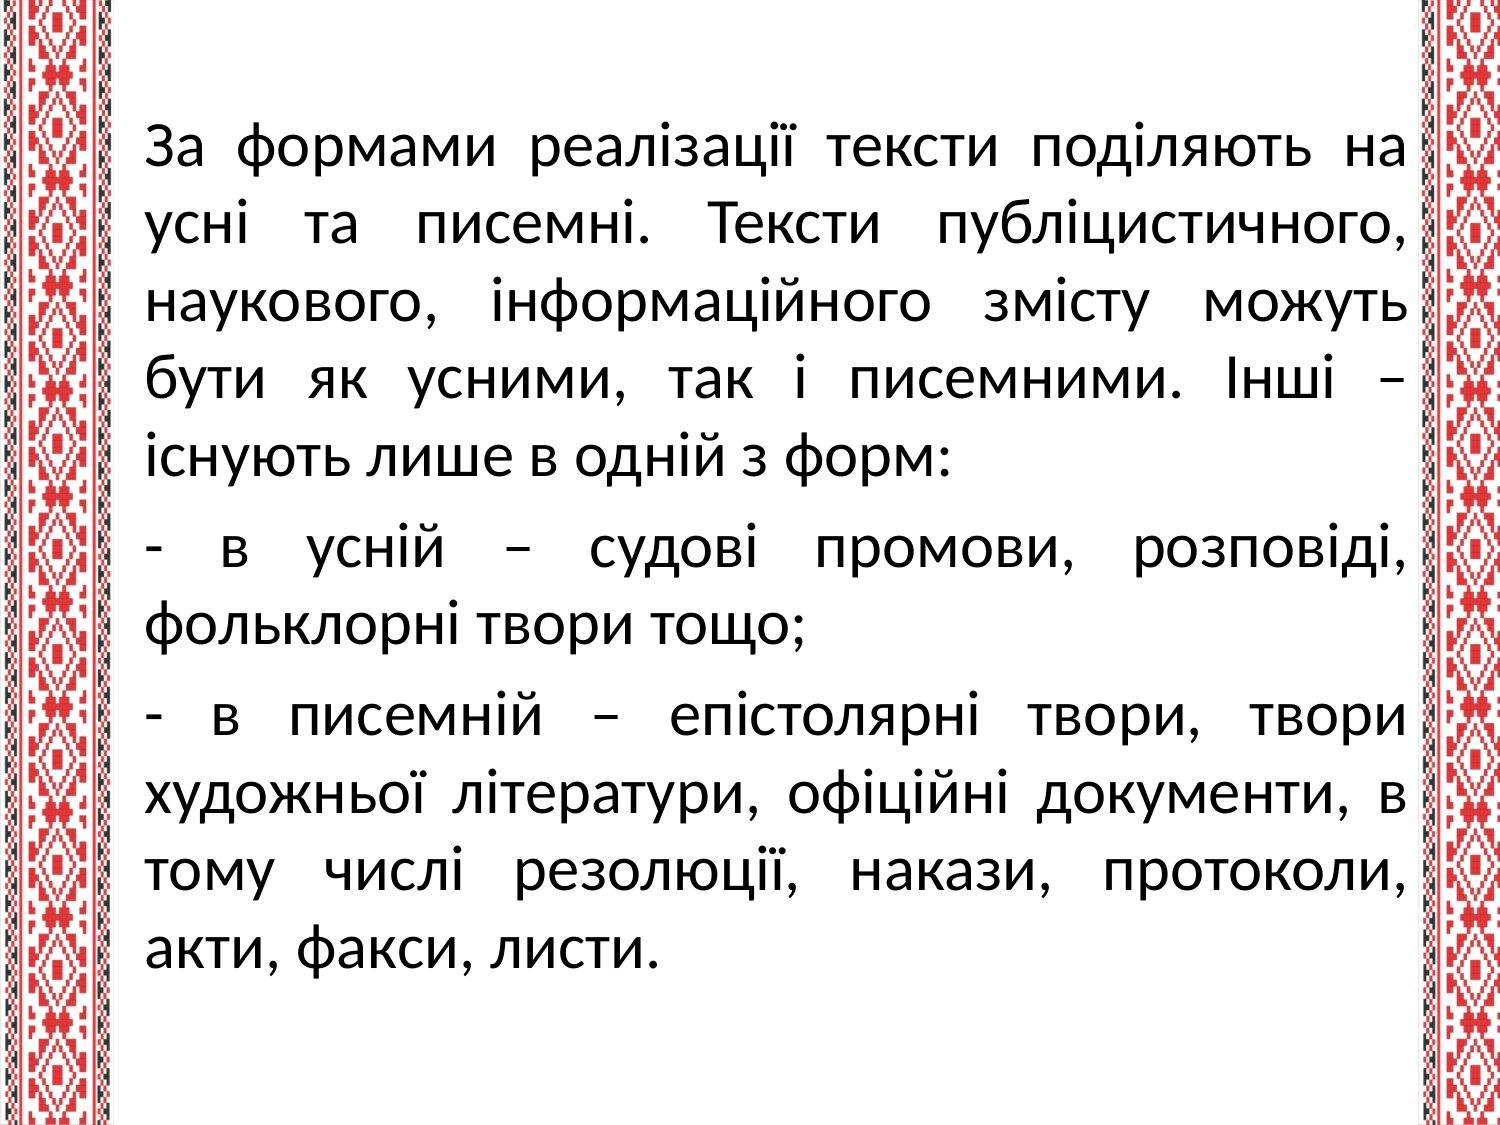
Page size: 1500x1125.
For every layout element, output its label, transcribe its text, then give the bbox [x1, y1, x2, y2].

picture [0, 1, 620, 1124]
picture [911, 1, 1500, 1124]
list За формами реалізації тексти поділяють на усні та писемні. Тексти публіцистичного, наукового, інформаційного змісту можуть бути як усними, так і писемними. Інші – існують лише в одній з форм: - в усній – судові промови, розповіді, фольклорні твори тощо; - в писемній – епістолярні твори, твори художньої літератури, офіційні документи, в тому числі резолюції, накази, протоколи, акти, факси, листи. [114, 93, 1418, 1005]
